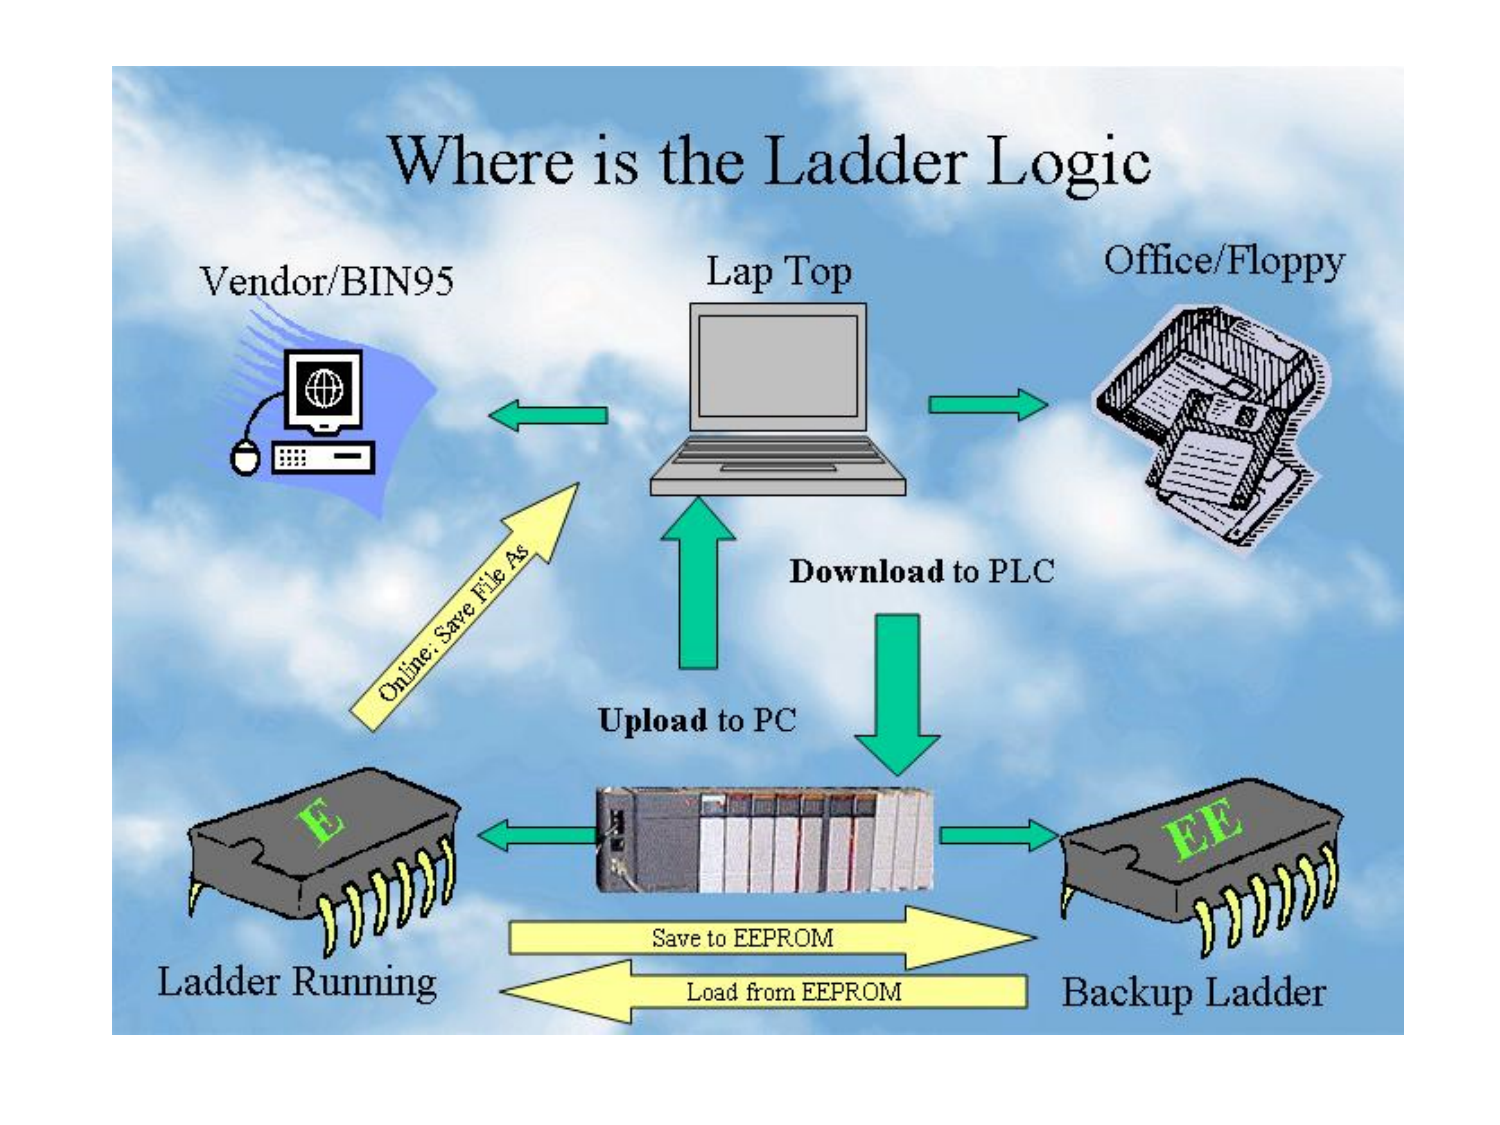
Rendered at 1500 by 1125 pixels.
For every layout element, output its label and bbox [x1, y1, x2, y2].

picture [111, 66, 1404, 1036]
